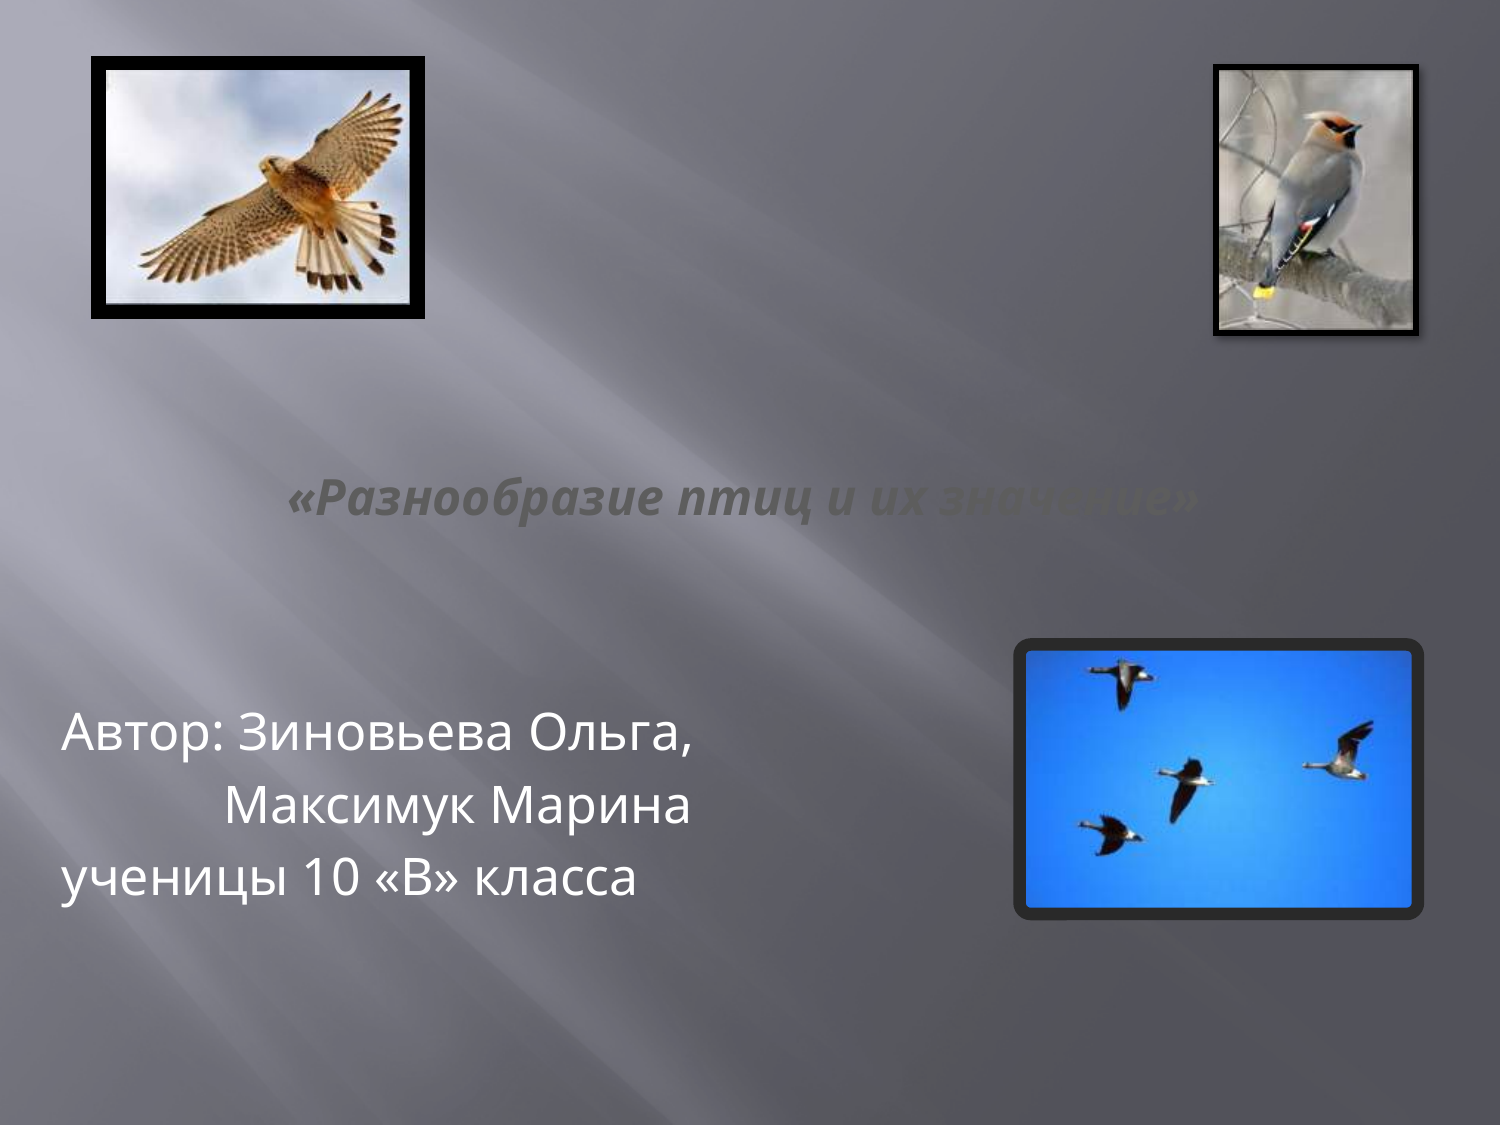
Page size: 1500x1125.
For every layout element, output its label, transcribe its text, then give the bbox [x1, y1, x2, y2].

subtitle Автор: Зиновьева Ольга, Максимук Марина ученицы 10 «В» класса [46, 546, 1231, 914]
picture [105, 70, 411, 305]
picture [1019, 644, 1419, 915]
picture [1218, 70, 1414, 331]
title «Разнообразие птиц и их значение» [69, 224, 1420, 525]
